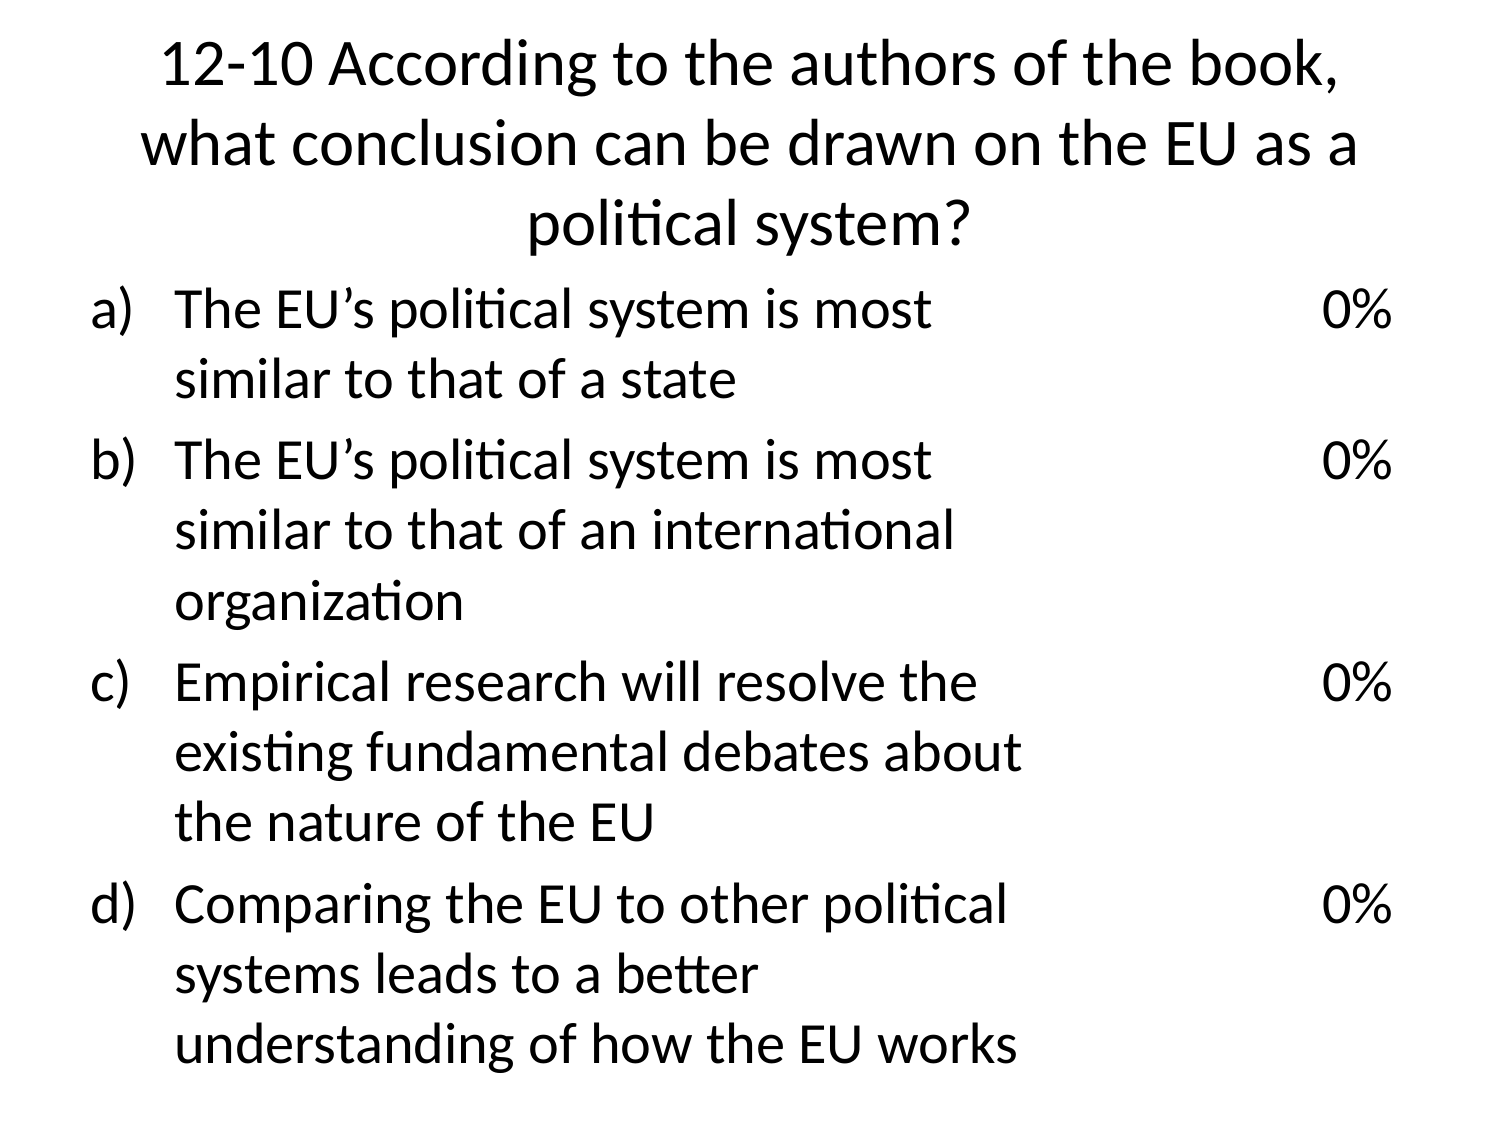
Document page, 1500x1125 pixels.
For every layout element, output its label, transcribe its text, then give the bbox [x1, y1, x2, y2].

title 12-10 According to the authors of the book, what conclusion can be drawn on the EU as a political system? [74, 11, 1426, 267]
list The EU’s political system is most similar to that of a state The EU’s political system is most similar to that of an international organization Empirical research will resolve the existing fundamental debates about the nature of the EU Comparing the EU to other political systems leads to a better understanding of how the EU works [74, 262, 1117, 1098]
list 0% 0% 0% 0% [1124, 262, 1409, 1006]
